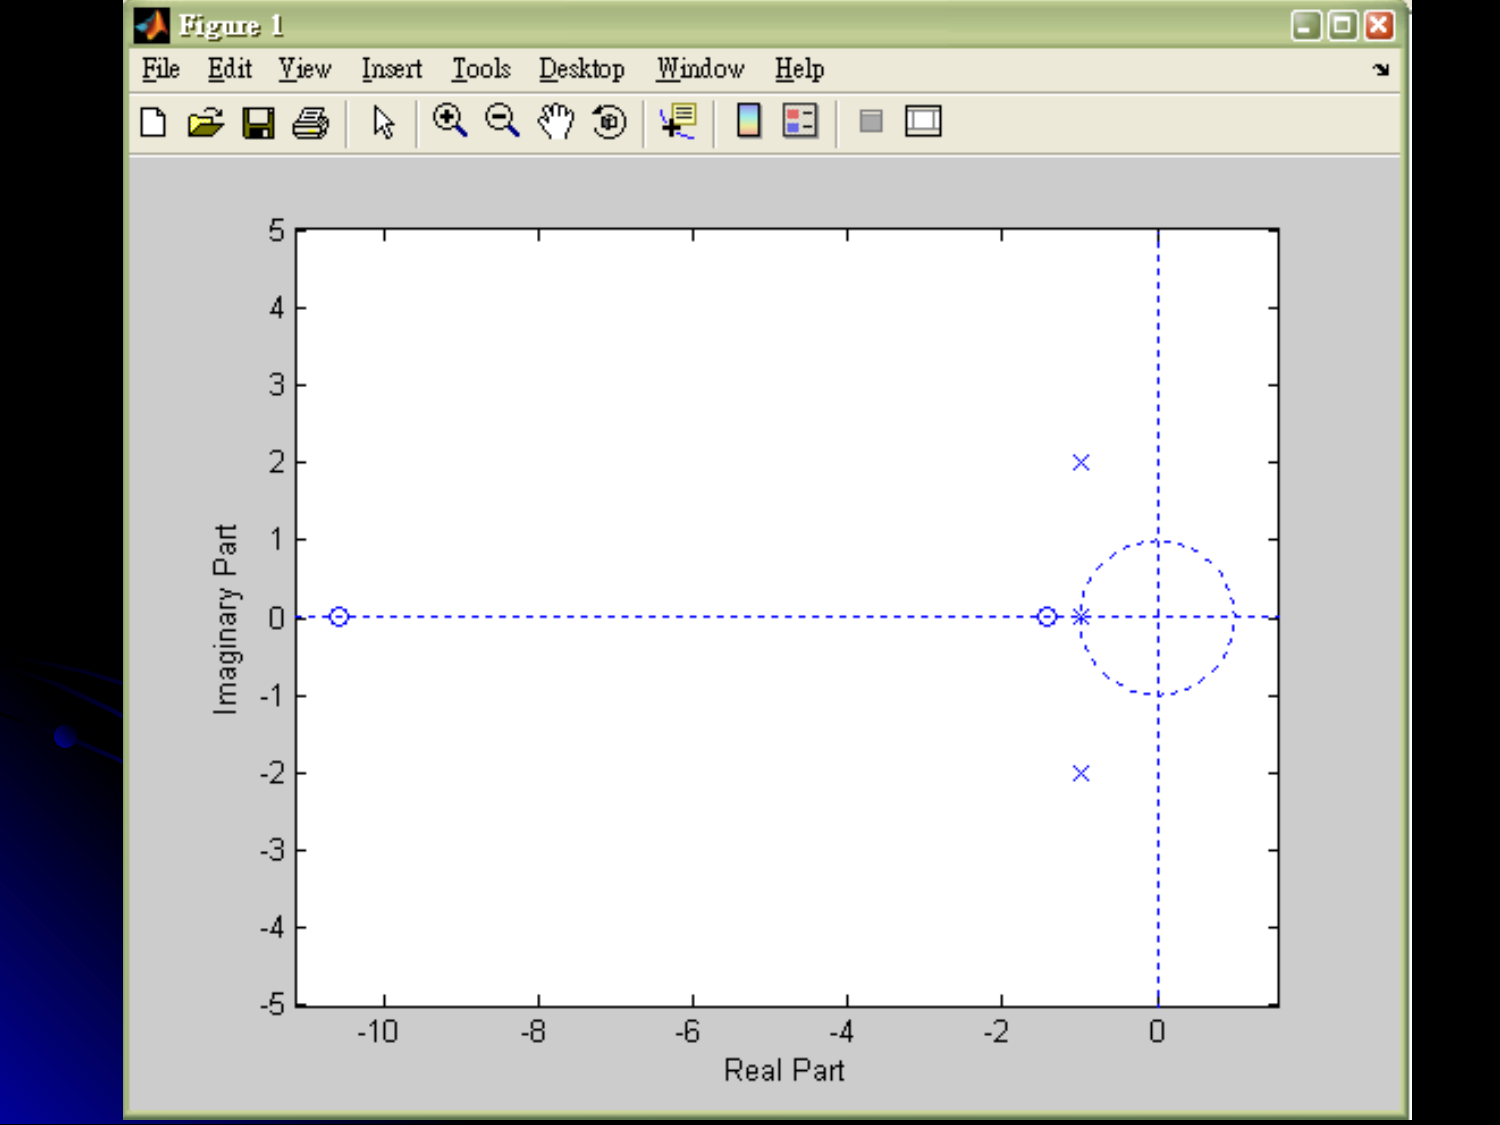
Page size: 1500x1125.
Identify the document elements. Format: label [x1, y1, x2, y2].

text_box [123, 0, 1412, 1120]
